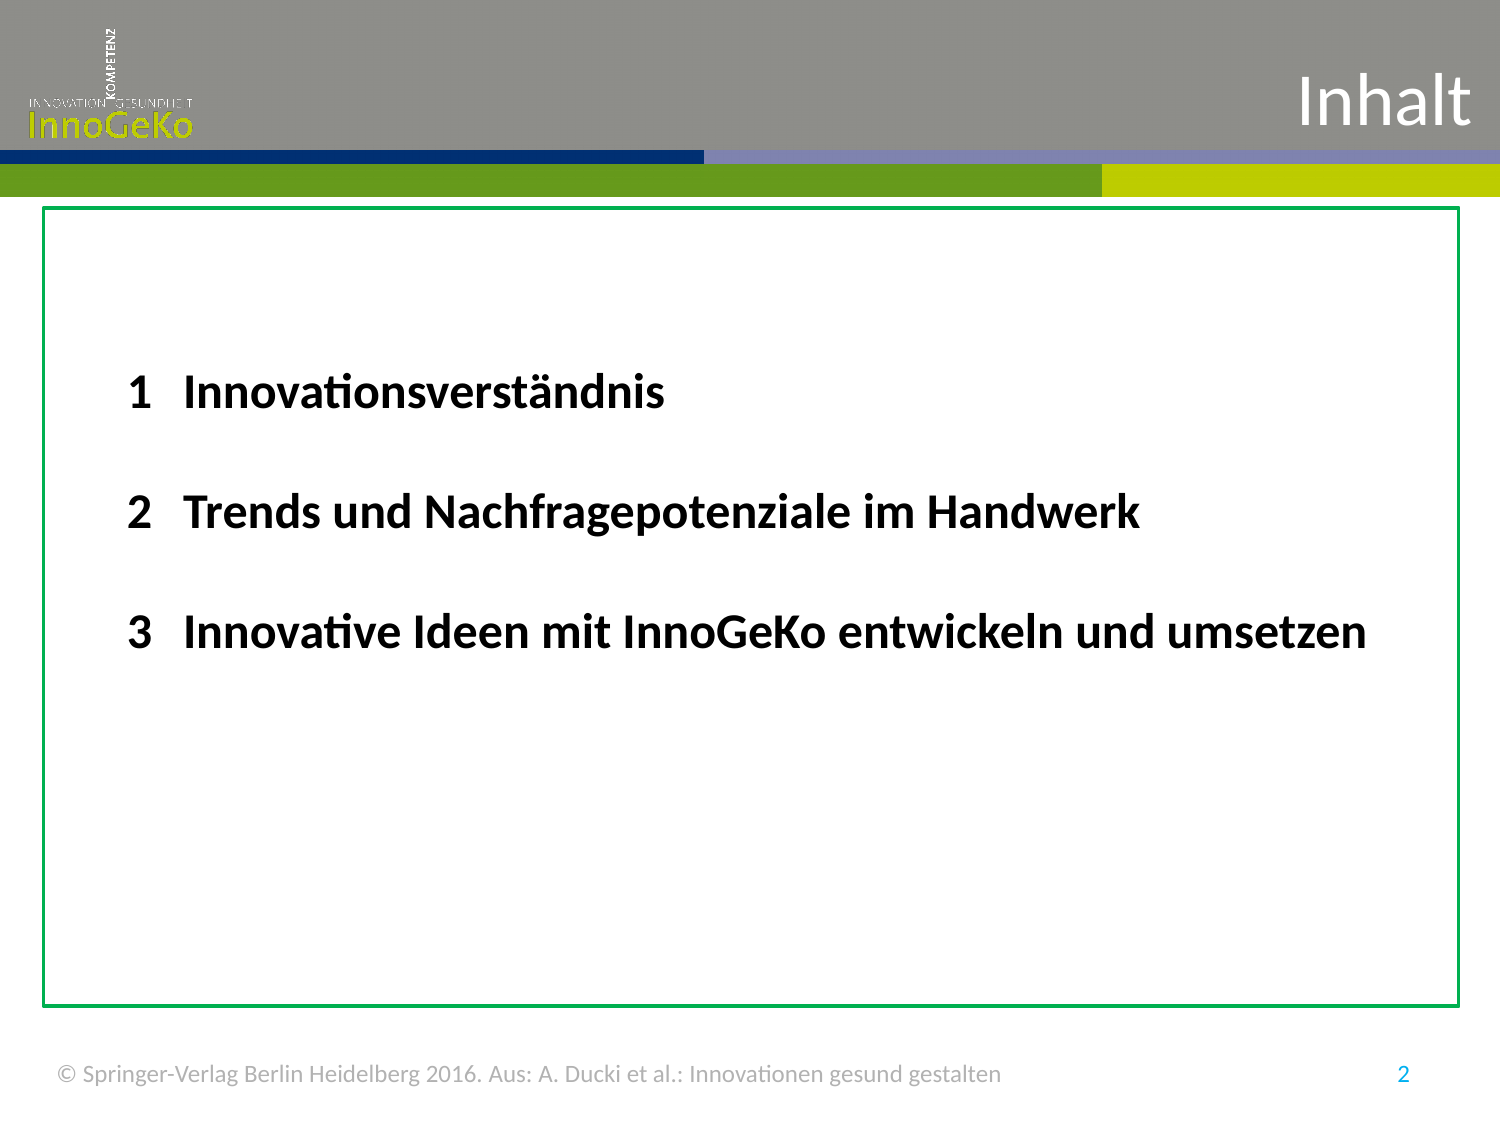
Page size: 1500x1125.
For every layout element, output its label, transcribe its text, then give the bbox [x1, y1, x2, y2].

title Inhalt [11, 42, 1488, 173]
picture [8, 3, 219, 161]
text_box Innovationsverständnis Trends und Nachfragepotenziale im Handwerk Innovative Ideen mit InnoGeKo entwickeln und umsetzen [112, 290, 1390, 716]
footer © Springer-Verlag Berlin Heidelberg 2016. Aus: A. Ducki et al.: Innovationen gesund gestalten [29, 1042, 1031, 1103]
slide_number 2 [1074, 1042, 1425, 1103]
